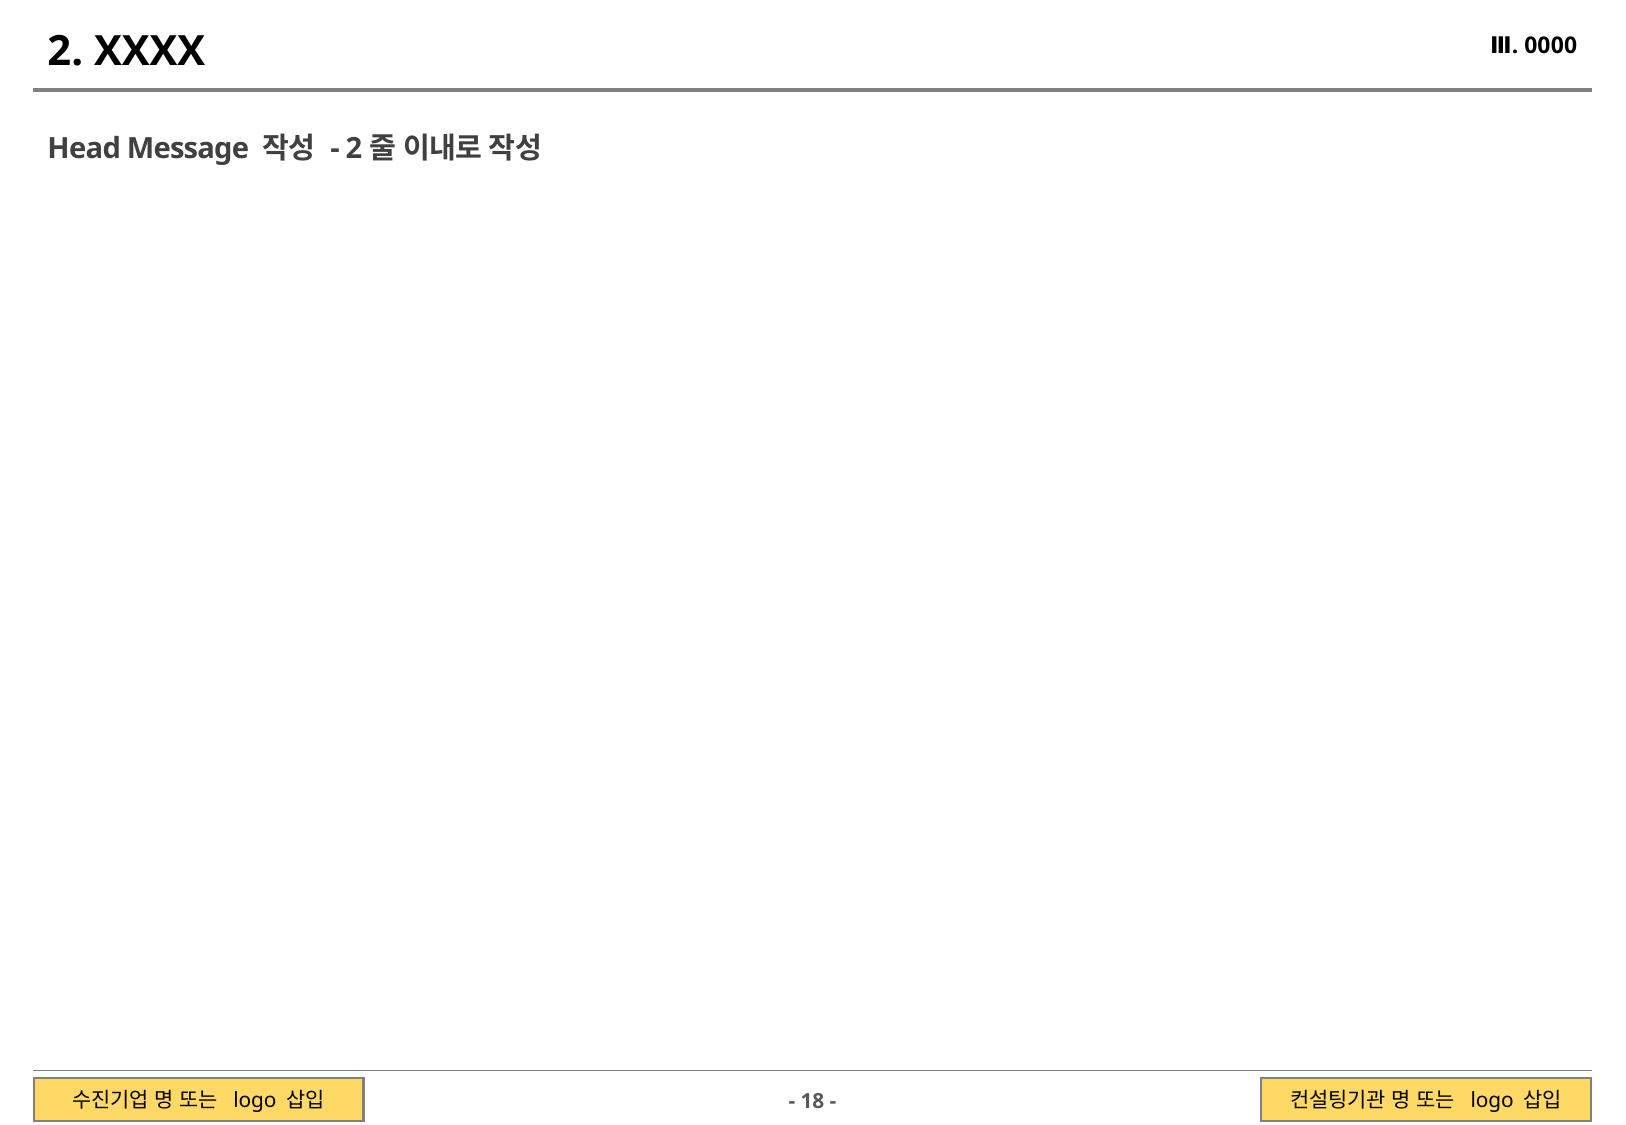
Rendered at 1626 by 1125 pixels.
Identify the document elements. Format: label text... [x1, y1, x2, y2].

text_box 2. XXXX [32, 16, 1061, 81]
text_box Ⅲ. 0000 [1308, 23, 1593, 66]
text_box Head Message 작성 - 2줄 이내로 작성 [32, 113, 1593, 173]
